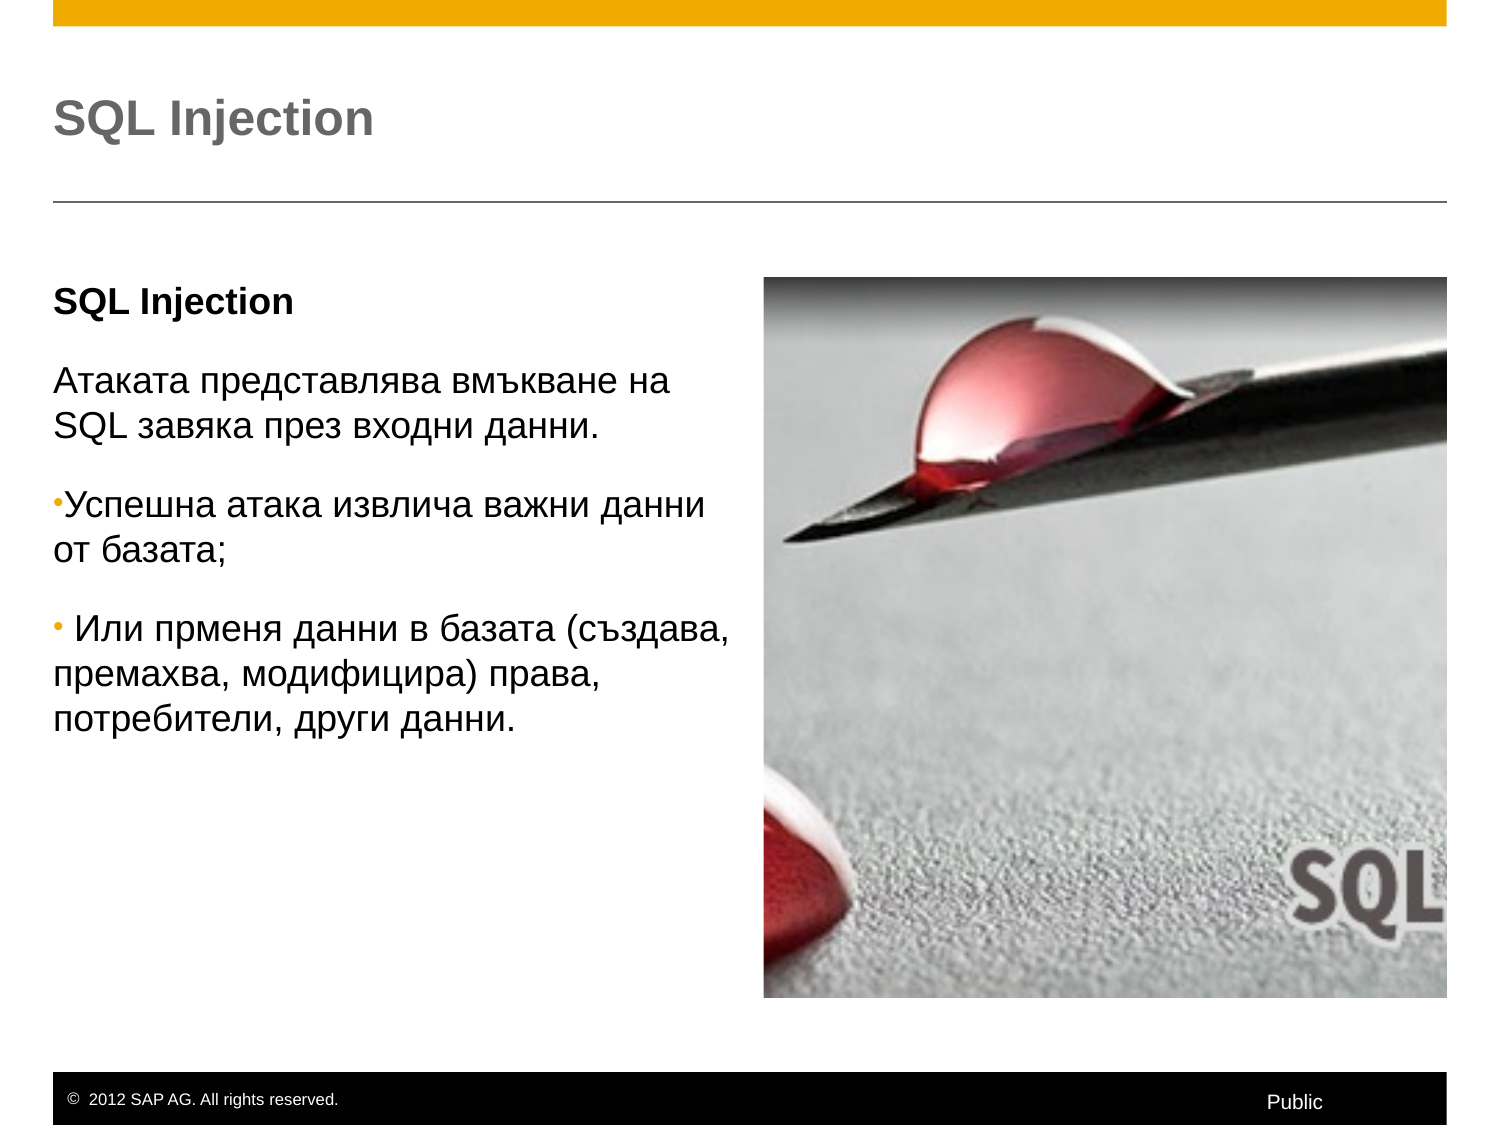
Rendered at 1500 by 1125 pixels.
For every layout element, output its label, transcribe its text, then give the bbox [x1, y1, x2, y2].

list SQL Injection Атаката представлява вмъкване на SQL завяка през входни данни. Успешна атака извлича важни данни от базата; Или прменя данни в базата (създава, премахва, модифицира) права, потребители, други данни. [53, 277, 737, 998]
title SQL Injection [53, 53, 1447, 178]
picture [763, 277, 1448, 999]
